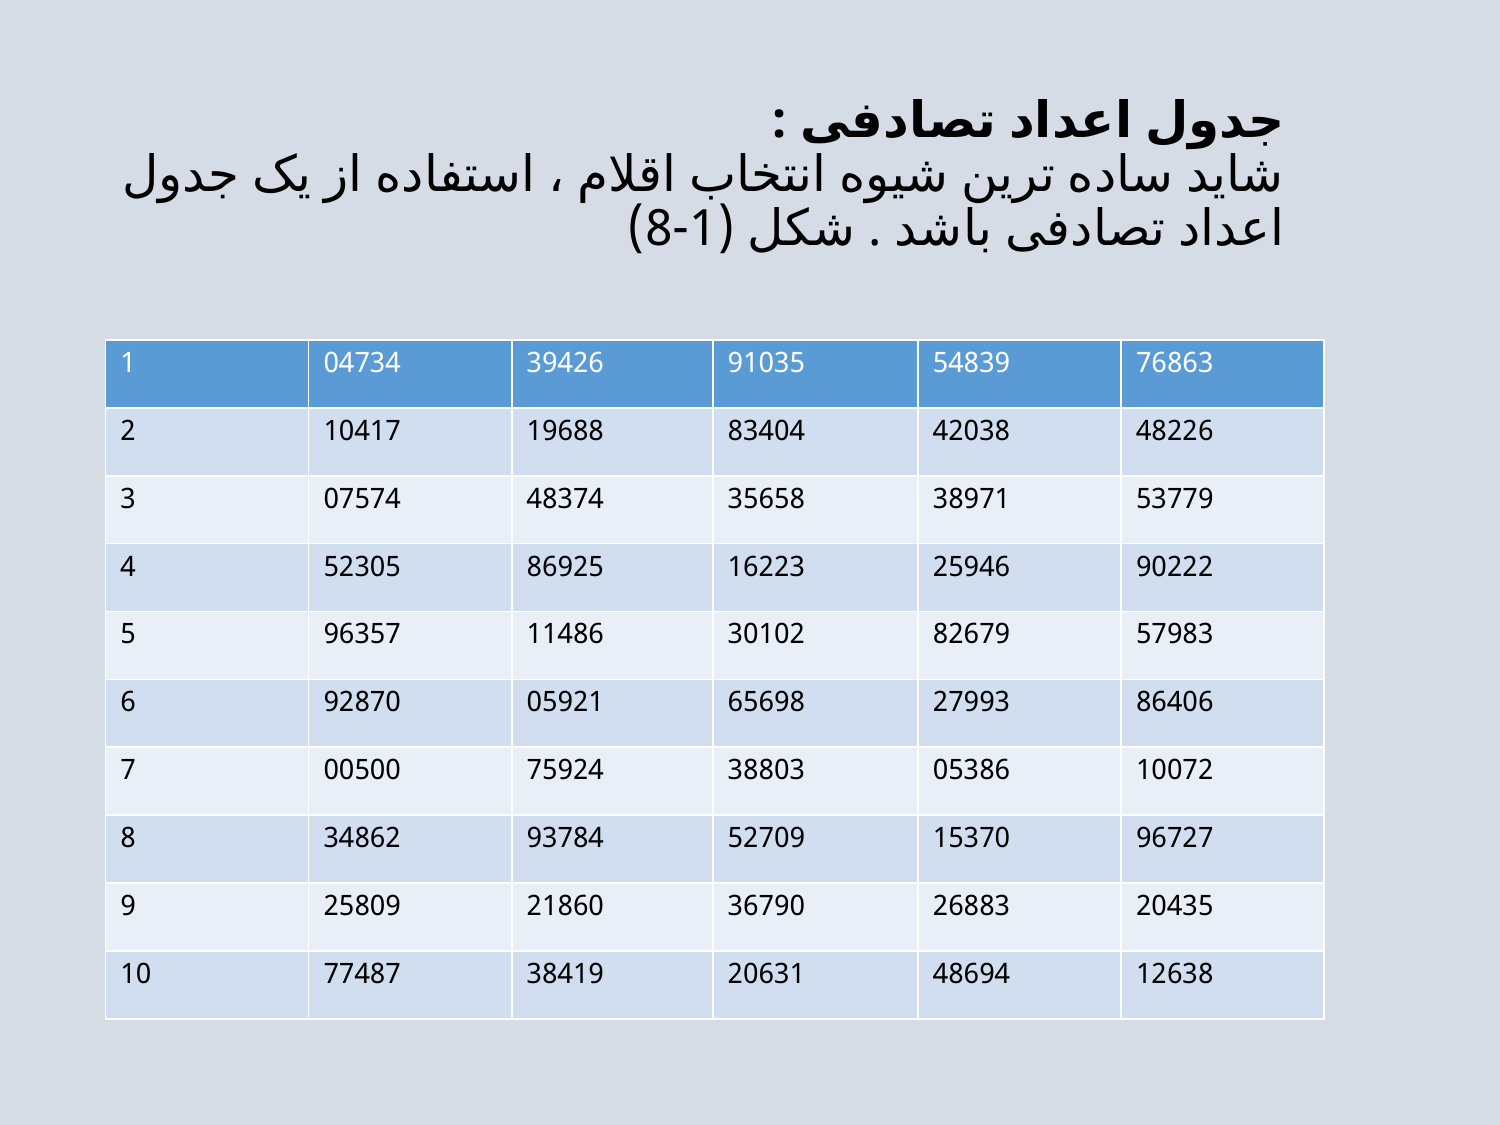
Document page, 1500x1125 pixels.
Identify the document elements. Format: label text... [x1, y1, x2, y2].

table_cell 26883 [919, 884, 1120, 950]
table_header 91035 [714, 341, 917, 407]
table_cell 20631 [714, 952, 917, 1018]
title جدول اعداد تصادفی : شاید ساده ترین شیوه انتخاب اقلام ، استفاده از یک جدول اعداد تصادفی باشد . شکل (1-8) [75, 45, 1300, 305]
table_cell 96357 [309, 612, 511, 679]
table_cell 4 [106, 544, 308, 611]
table_cell 12638 [1122, 952, 1323, 1018]
table_header 54839 [919, 341, 1120, 407]
table_cell 10 [106, 952, 308, 1018]
table_header 76863 [1122, 341, 1323, 407]
table_cell 00500 [309, 748, 511, 814]
table_cell 20435 [1122, 884, 1323, 950]
table_cell 38971 [919, 477, 1120, 543]
table_cell 35658 [714, 477, 917, 543]
table_cell 2 [106, 409, 308, 475]
table_cell 25809 [309, 884, 511, 950]
table_cell 16223 [714, 544, 917, 611]
table_cell 86925 [513, 544, 712, 611]
table_cell 25946 [919, 544, 1120, 611]
table_header 1 [106, 341, 308, 407]
table_cell 57983 [1122, 612, 1323, 679]
table_cell 75924 [513, 748, 712, 814]
table_cell 38803 [714, 748, 917, 814]
table_cell 93784 [513, 816, 712, 882]
table_cell 10417 [309, 409, 511, 475]
table_cell 48226 [1122, 409, 1323, 475]
table_cell 7 [106, 748, 308, 814]
table_header 04734 [309, 341, 511, 407]
table_header 39426 [513, 341, 712, 407]
table_cell 9 [106, 884, 308, 950]
table_cell 96727 [1122, 816, 1323, 882]
table_cell 48694 [919, 952, 1120, 1018]
table_cell 11486 [513, 612, 712, 679]
table_cell 77487 [309, 952, 511, 1018]
table_cell 19688 [513, 409, 712, 475]
table_cell 65698 [714, 680, 917, 746]
table_cell 48374 [513, 477, 712, 543]
table_cell 86406 [1122, 680, 1323, 746]
table_cell 36790 [714, 884, 917, 950]
table_cell 83404 [714, 409, 917, 475]
table_cell 92870 [309, 680, 511, 746]
table_cell 52709 [714, 816, 917, 882]
table_cell 53779 [1122, 477, 1323, 543]
table_cell 15370 [919, 816, 1120, 882]
table_cell 8 [106, 816, 308, 882]
table_cell 52305 [309, 544, 511, 611]
table_cell 05921 [513, 680, 712, 746]
table_cell 34862 [309, 816, 511, 882]
table_cell 38419 [513, 952, 712, 1018]
table_cell 21860 [513, 884, 712, 950]
table_cell 10072 [1122, 748, 1323, 814]
table_cell 42038 [919, 409, 1120, 475]
table_cell 6 [106, 680, 308, 746]
table_cell 90222 [1122, 544, 1323, 611]
table_cell 30102 [714, 612, 917, 679]
table_cell 27993 [919, 680, 1120, 746]
table_cell 05386 [919, 748, 1120, 814]
table_cell 3 [106, 477, 308, 543]
table_cell 07574 [309, 477, 511, 543]
table_cell 5 [106, 612, 308, 679]
table_cell 82679 [919, 612, 1120, 679]
